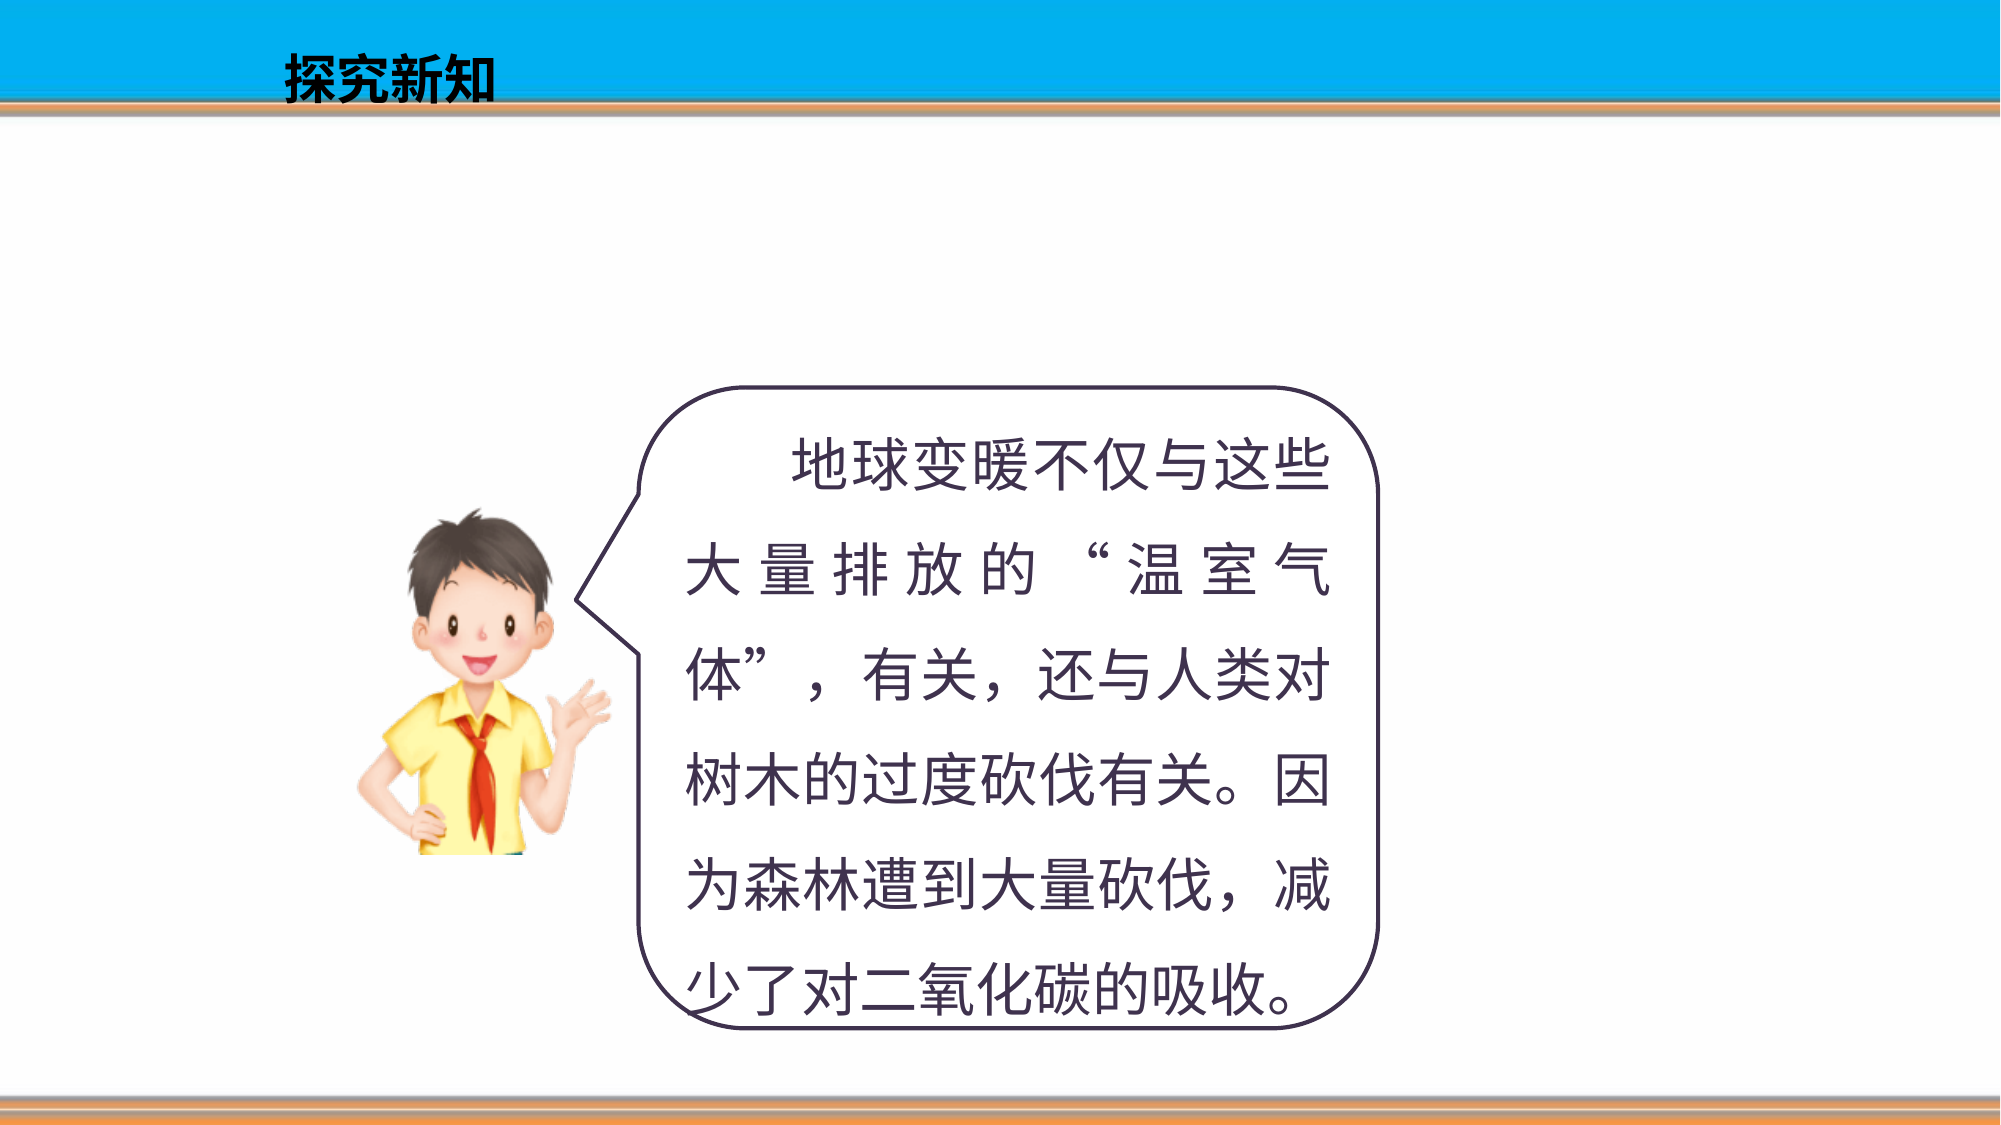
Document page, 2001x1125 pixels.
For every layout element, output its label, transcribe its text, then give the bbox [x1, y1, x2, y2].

title 探究新知 [268, 38, 1733, 119]
picture [0, 97, 2001, 1125]
text_box 地球变暖不仅与这些大量排放的“温室气体”，有关，还与人类对树木的过度砍伐有关。因为森林遭到大量砍伐，减少了对二氧化碳的吸收。 [624, 385, 1381, 1031]
